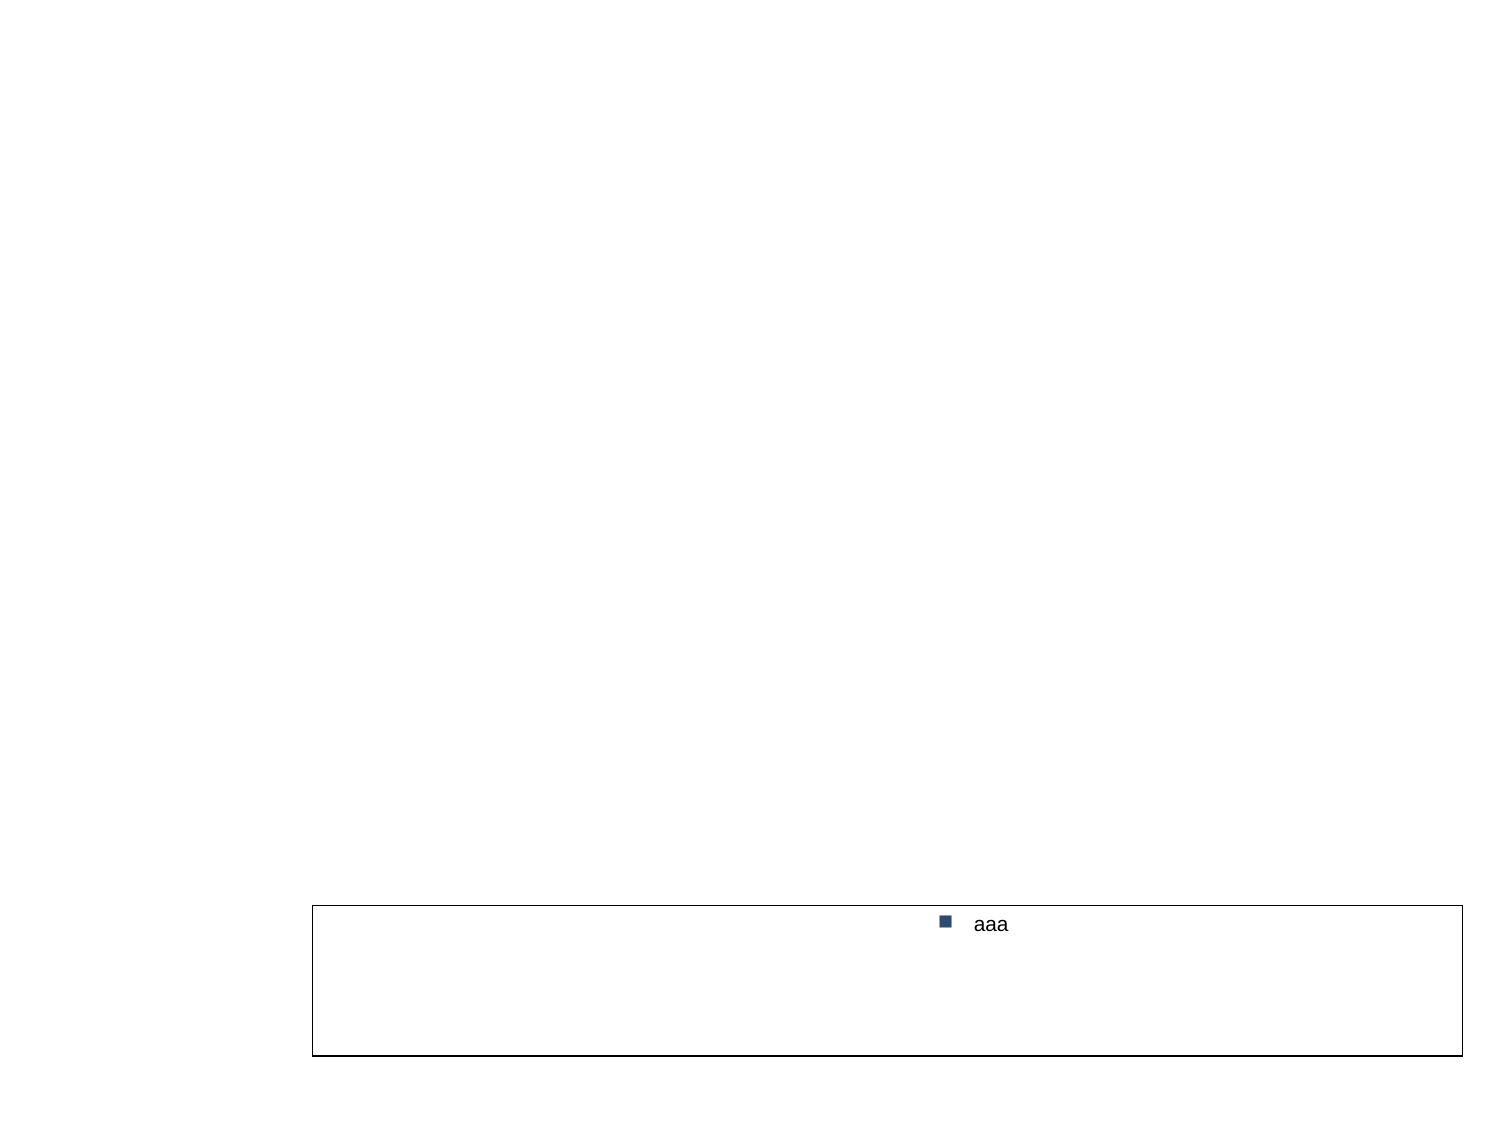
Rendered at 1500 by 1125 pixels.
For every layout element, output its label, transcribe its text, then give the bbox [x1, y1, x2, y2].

table_header aaa [923, 906, 1462, 1055]
table_header [313, 906, 923, 1055]
